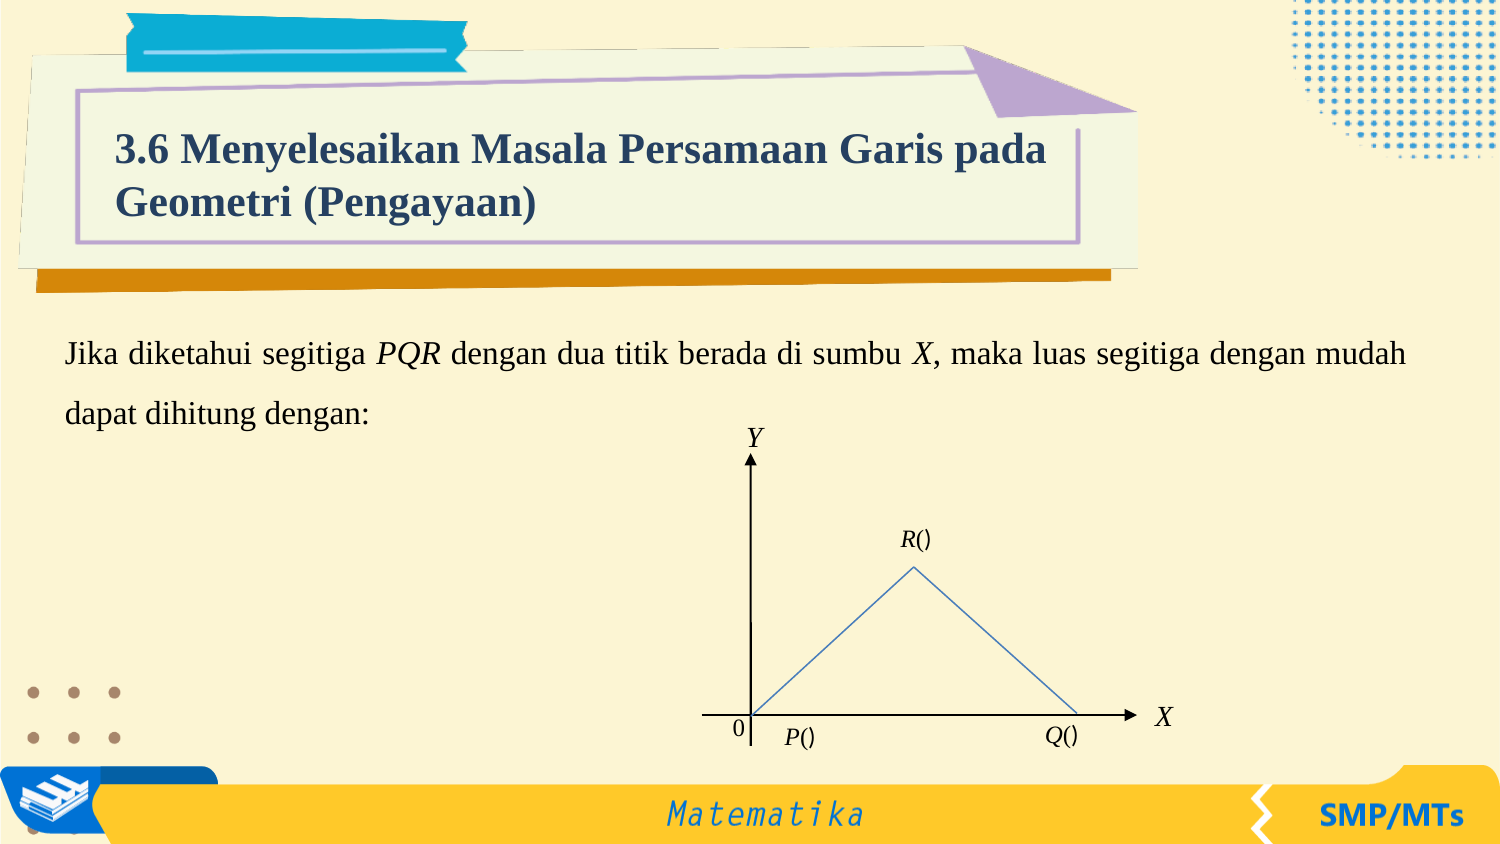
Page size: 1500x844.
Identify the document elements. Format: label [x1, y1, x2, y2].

picture [0, 0, 1500, 844]
text_box [699, 411, 1189, 763]
text_box [18, 13, 1138, 294]
